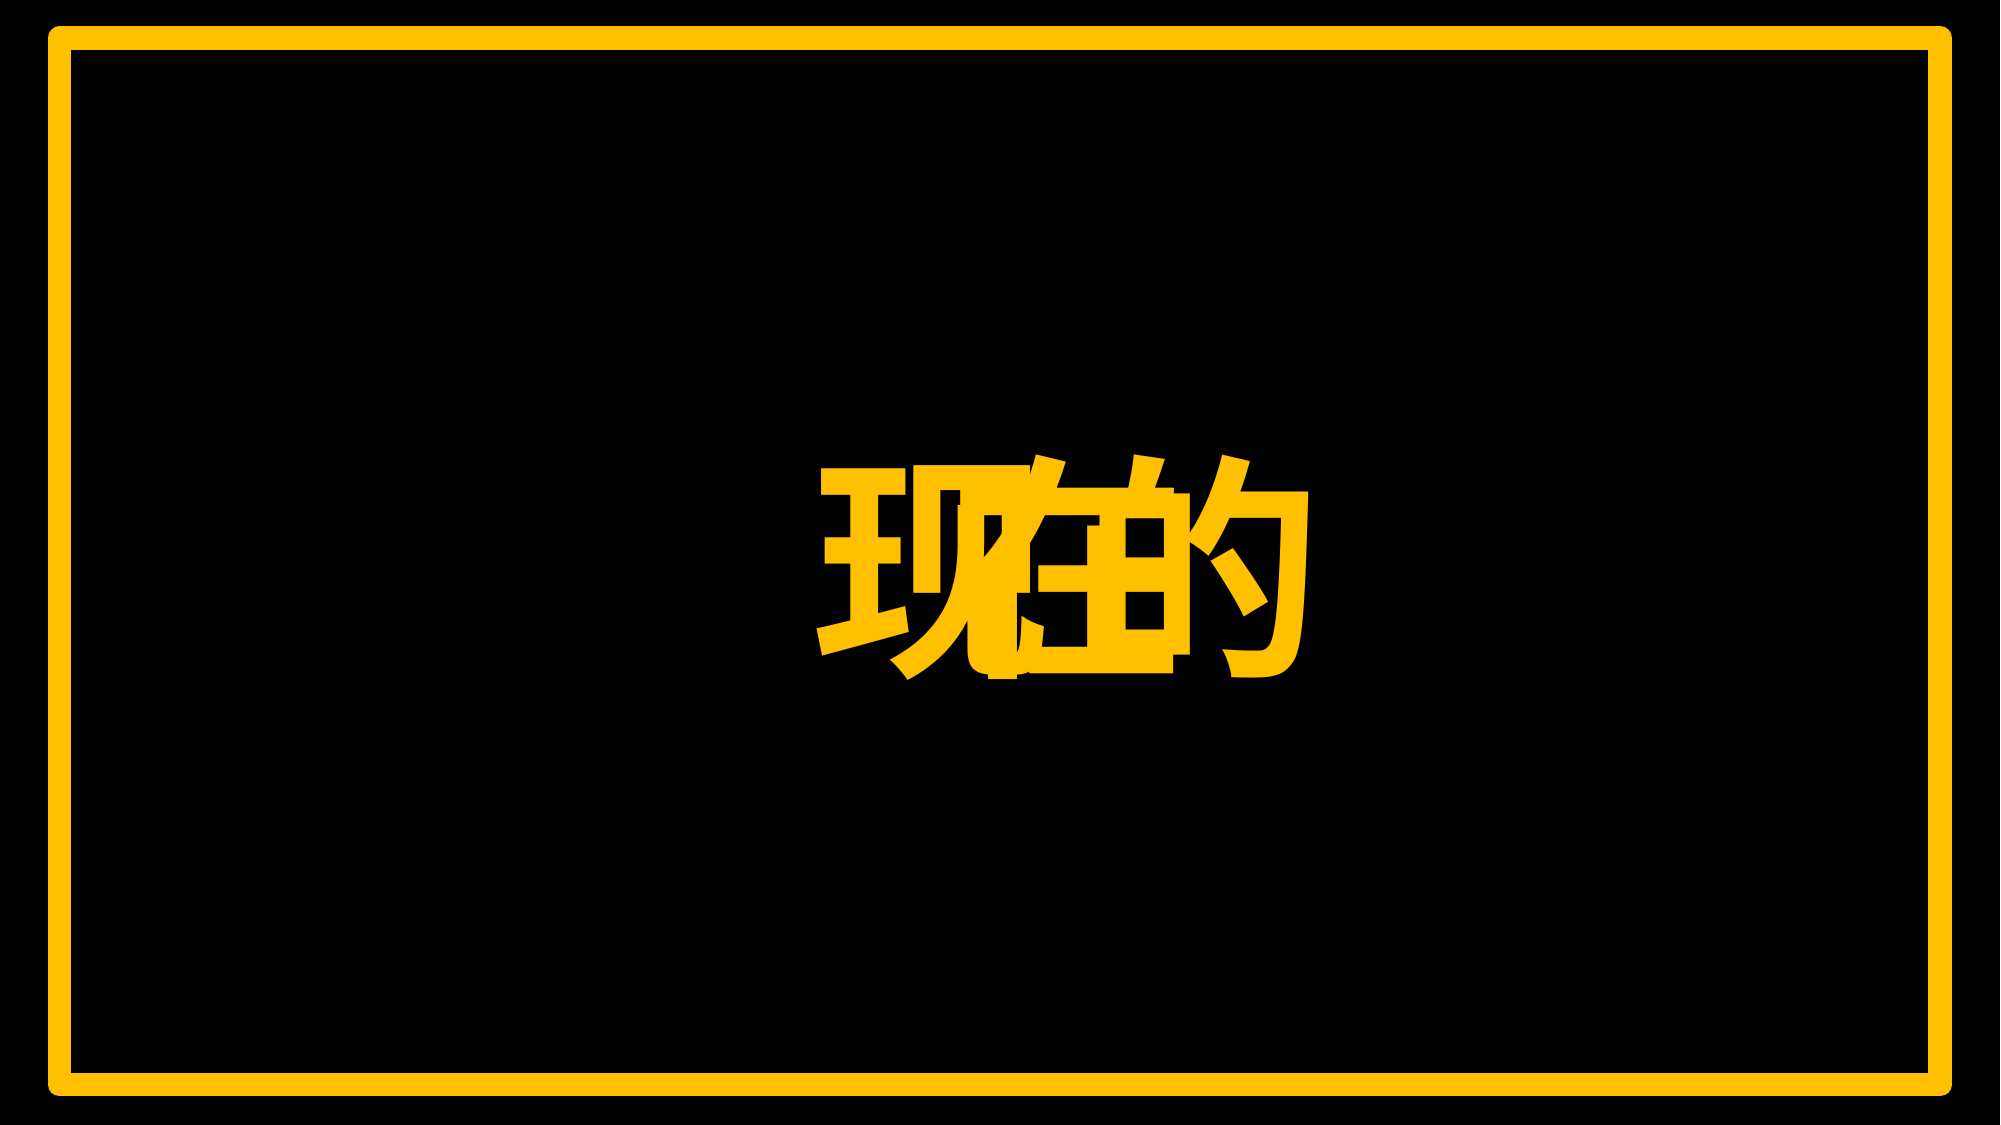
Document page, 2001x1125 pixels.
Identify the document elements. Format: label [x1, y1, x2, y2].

text_box [59, 37, 1941, 1086]
